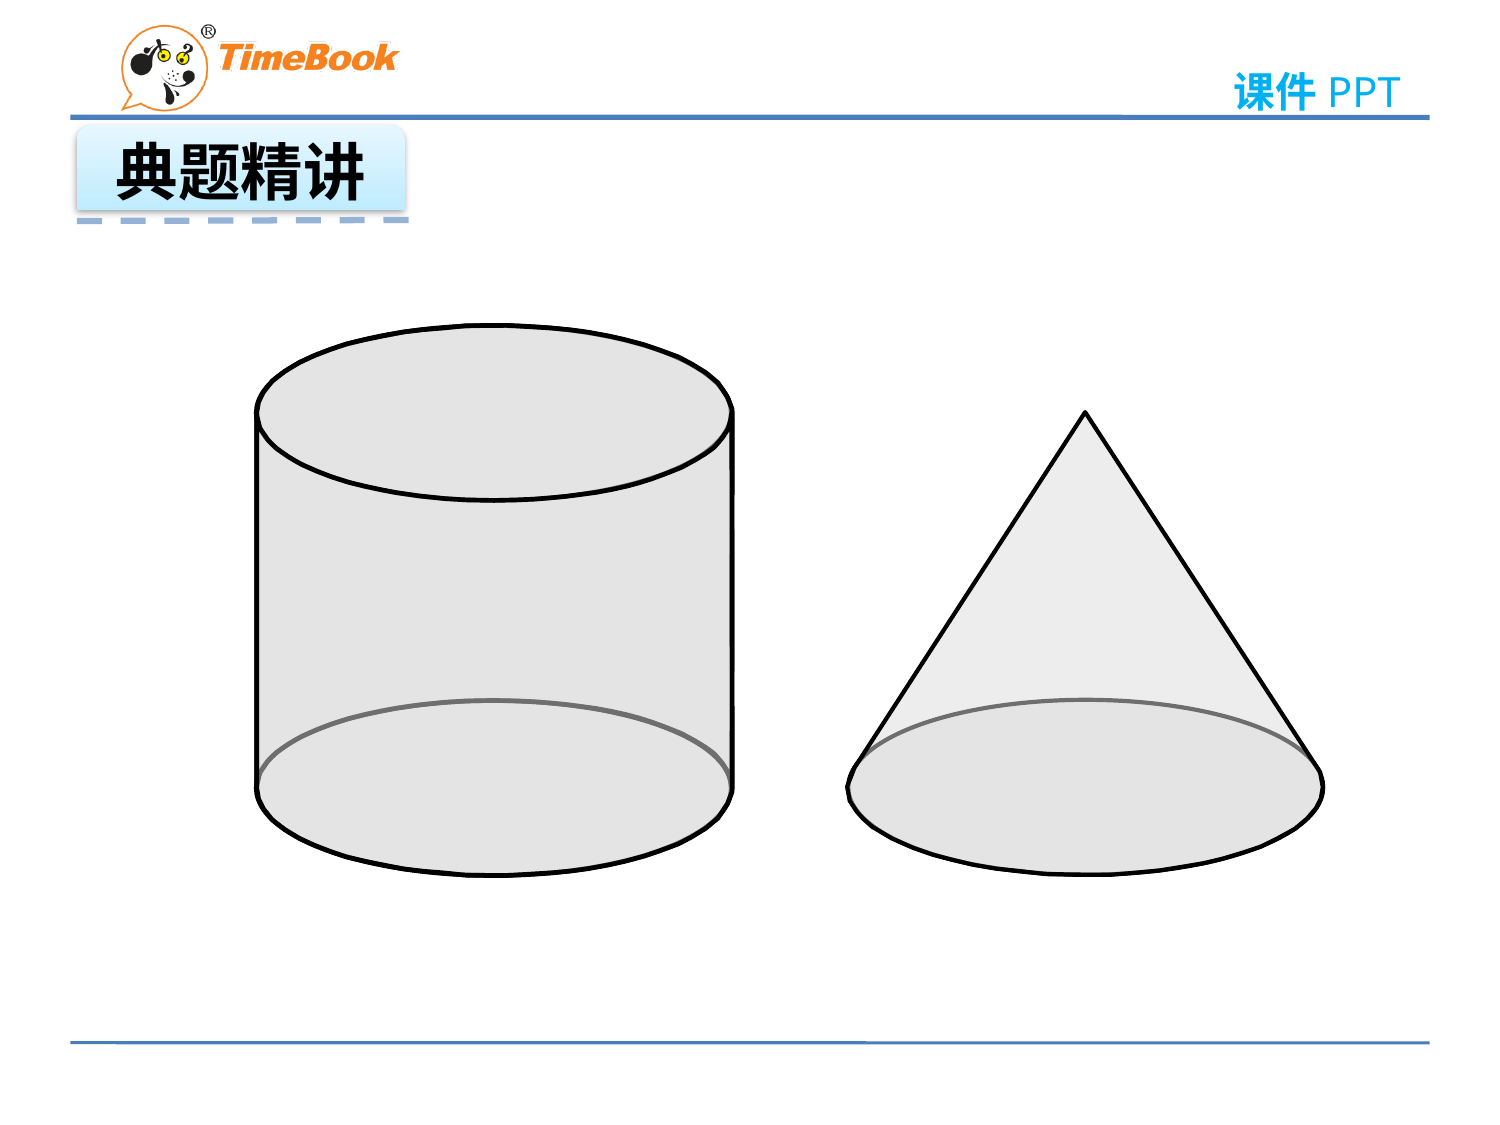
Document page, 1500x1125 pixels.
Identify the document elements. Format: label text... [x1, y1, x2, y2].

picture [118, 22, 408, 113]
text_box 典题精讲 [76, 124, 406, 212]
text_box [256, 325, 733, 587]
text_box [256, 412, 733, 876]
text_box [846, 411, 1324, 875]
